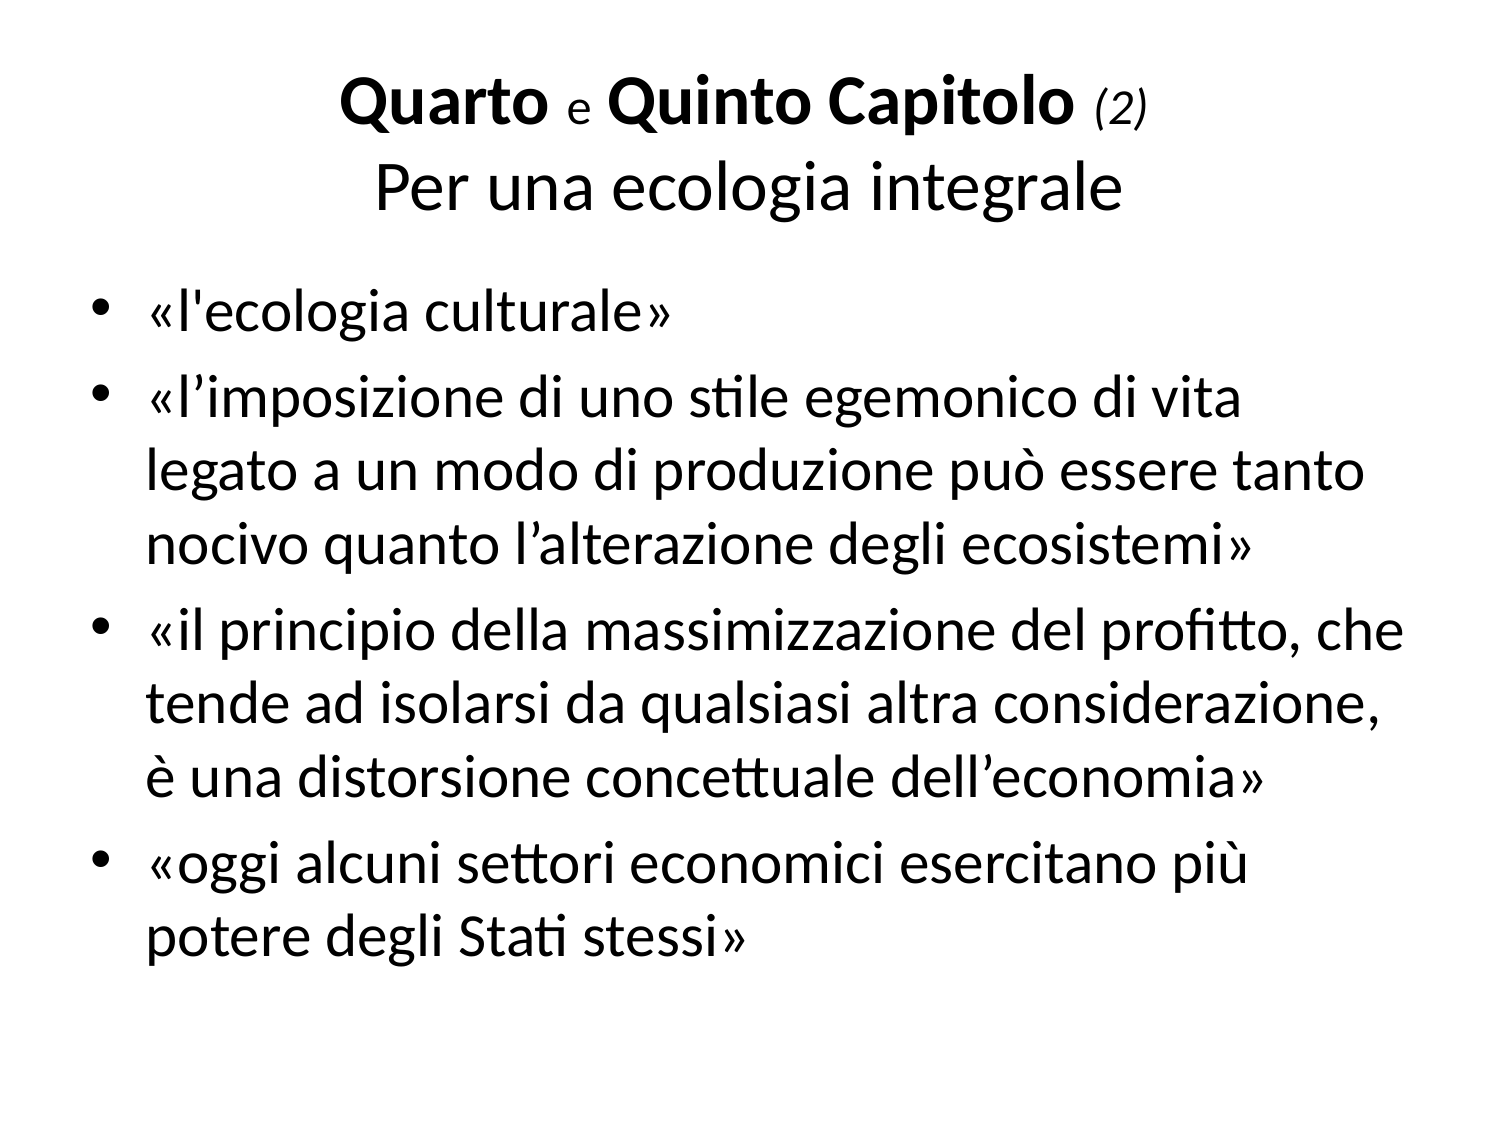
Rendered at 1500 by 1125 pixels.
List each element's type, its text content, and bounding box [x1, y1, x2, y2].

list «l'ecologia culturale» «l’imposizione di uno stile egemonico di vita legato a un modo di produzione può essere tanto nocivo quanto l’alterazione degli ecosistemi» «il principio della massimizzazione del profitto, che tende ad isolarsi da qualsiasi altra considerazione, è una distorsione concettuale dell’economia» «oggi alcuni settori economici esercitano più potere degli Stati stessi» [75, 262, 1425, 1005]
title Quarto e Quinto Capitolo (2) Per una ecologia integrale [75, 45, 1425, 233]
